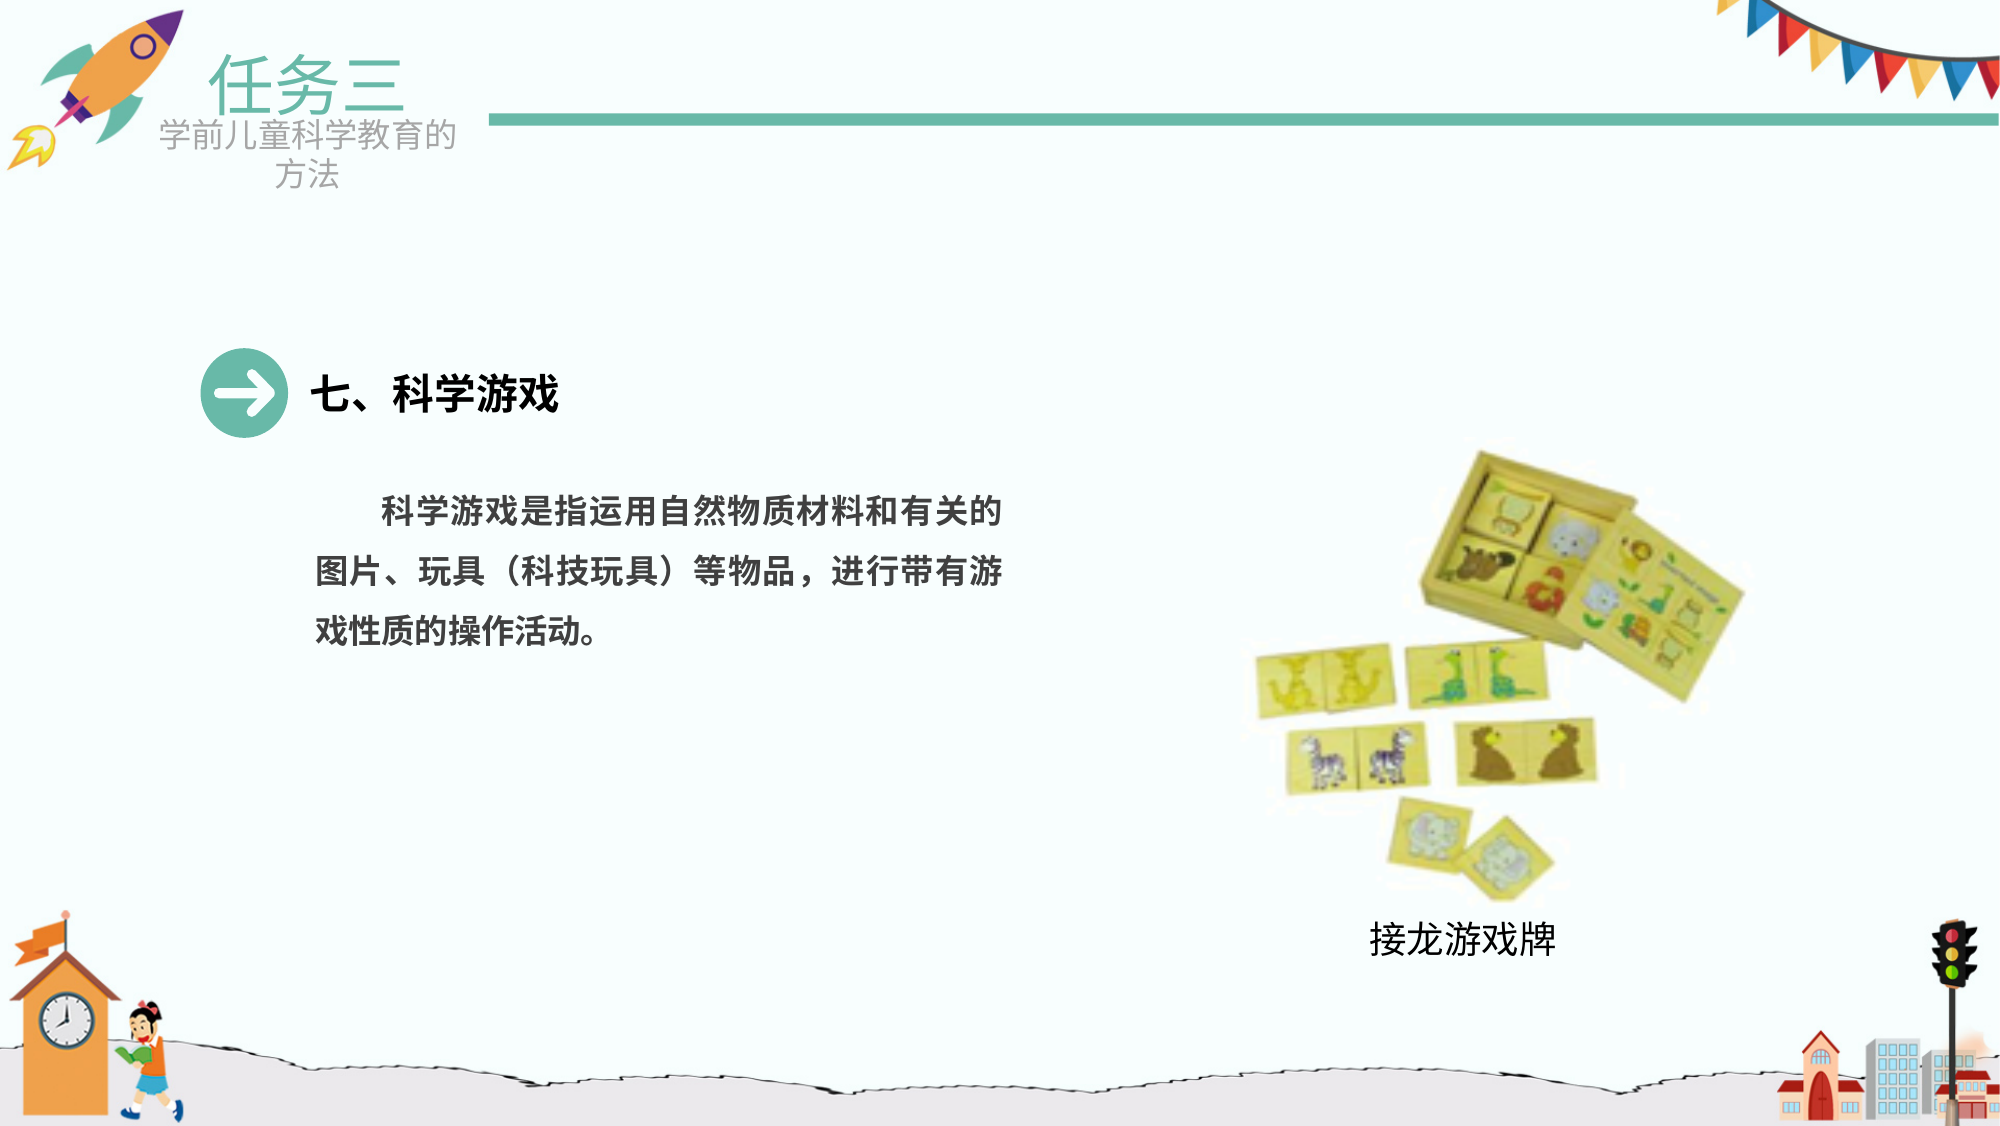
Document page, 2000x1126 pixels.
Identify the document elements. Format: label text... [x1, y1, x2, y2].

text_box 接龙游戏牌 [1150, 935, 1777, 969]
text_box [200, 347, 1019, 661]
picture [0, 0, 2000, 1126]
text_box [155, 43, 1999, 195]
